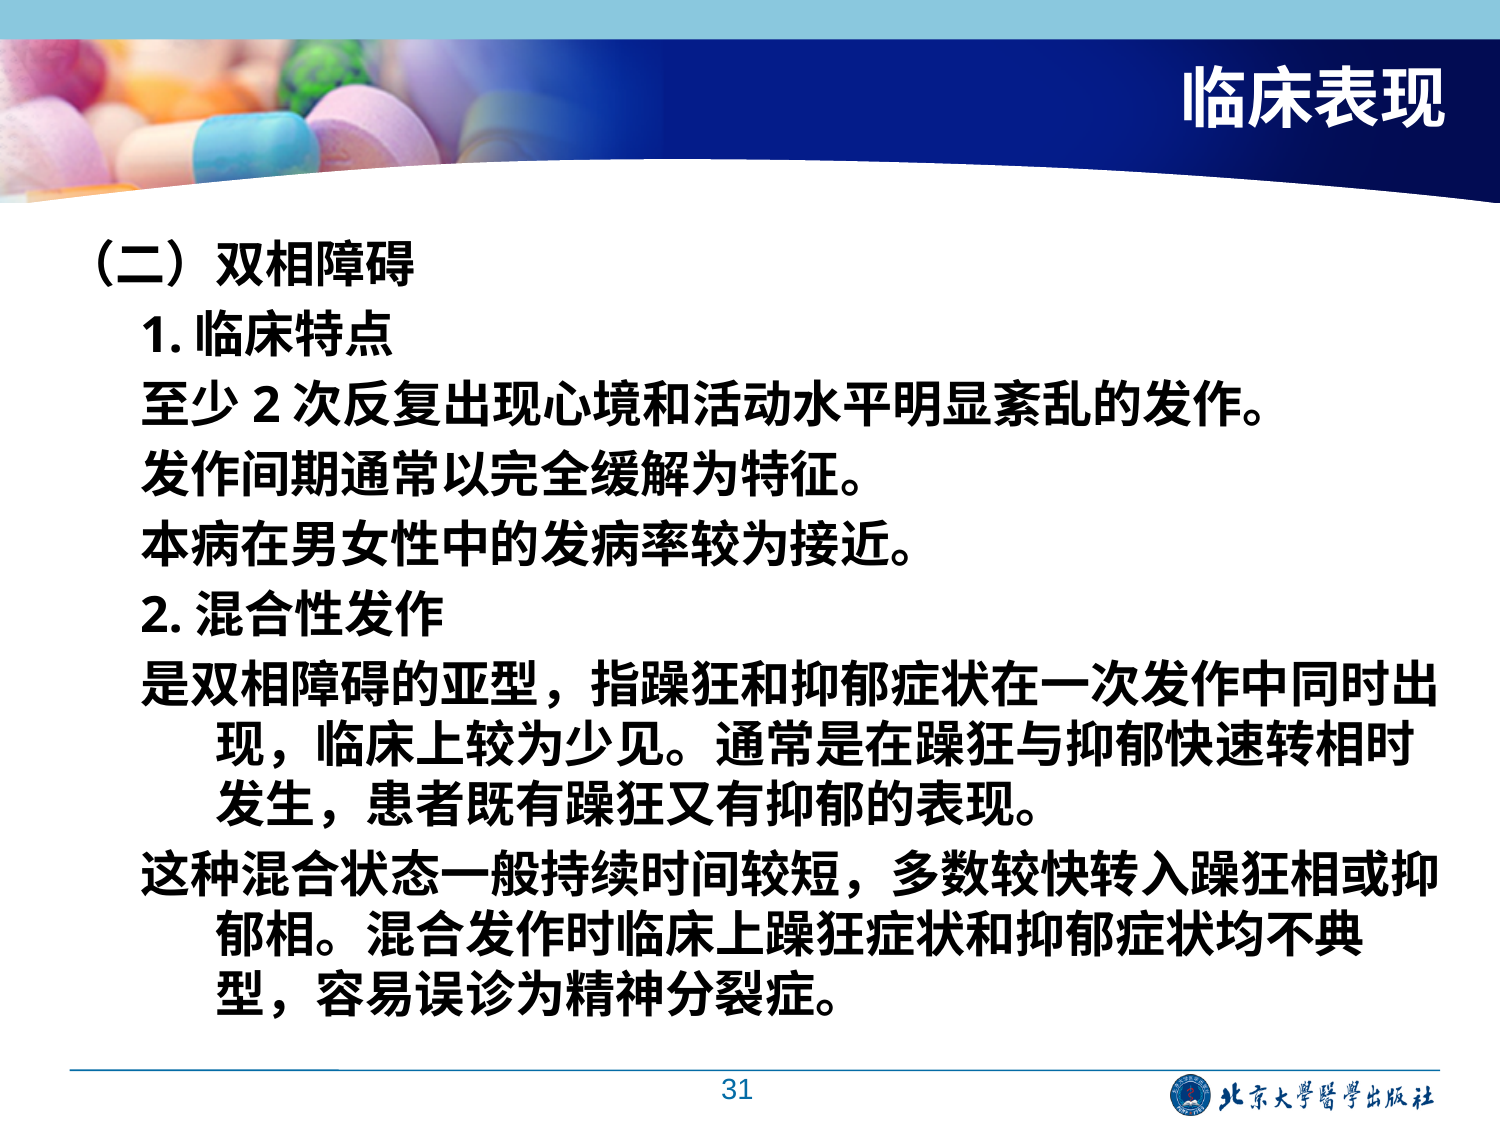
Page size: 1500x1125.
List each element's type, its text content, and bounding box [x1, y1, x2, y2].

picture [0, 40, 1500, 203]
title 临床表现 [137, 49, 1463, 143]
slide_number 31 [562, 1062, 913, 1114]
list （二）双相障碍 1.临床特点 至少2次反复出现心境和活动水平明显紊乱的发作。 发作间期通常以完全缓解为特征。 本病在男女性中的发病率较为接近。 2.混合性发作 是双相障碍的亚型，指躁狂和抑郁症状在一次发作中同时出现，临床上较为少见。通常是在躁狂与抑郁快速转相时发生，患者既有躁狂又有抑郁的表现。 这种混合状态一般持续时间较短，多数较快转入躁狂相或抑郁相。混合发作时临床上躁狂症状和抑郁症状均不典型，容易误诊为精神分裂症。 [49, 224, 1463, 1026]
picture [1170, 1074, 1436, 1118]
